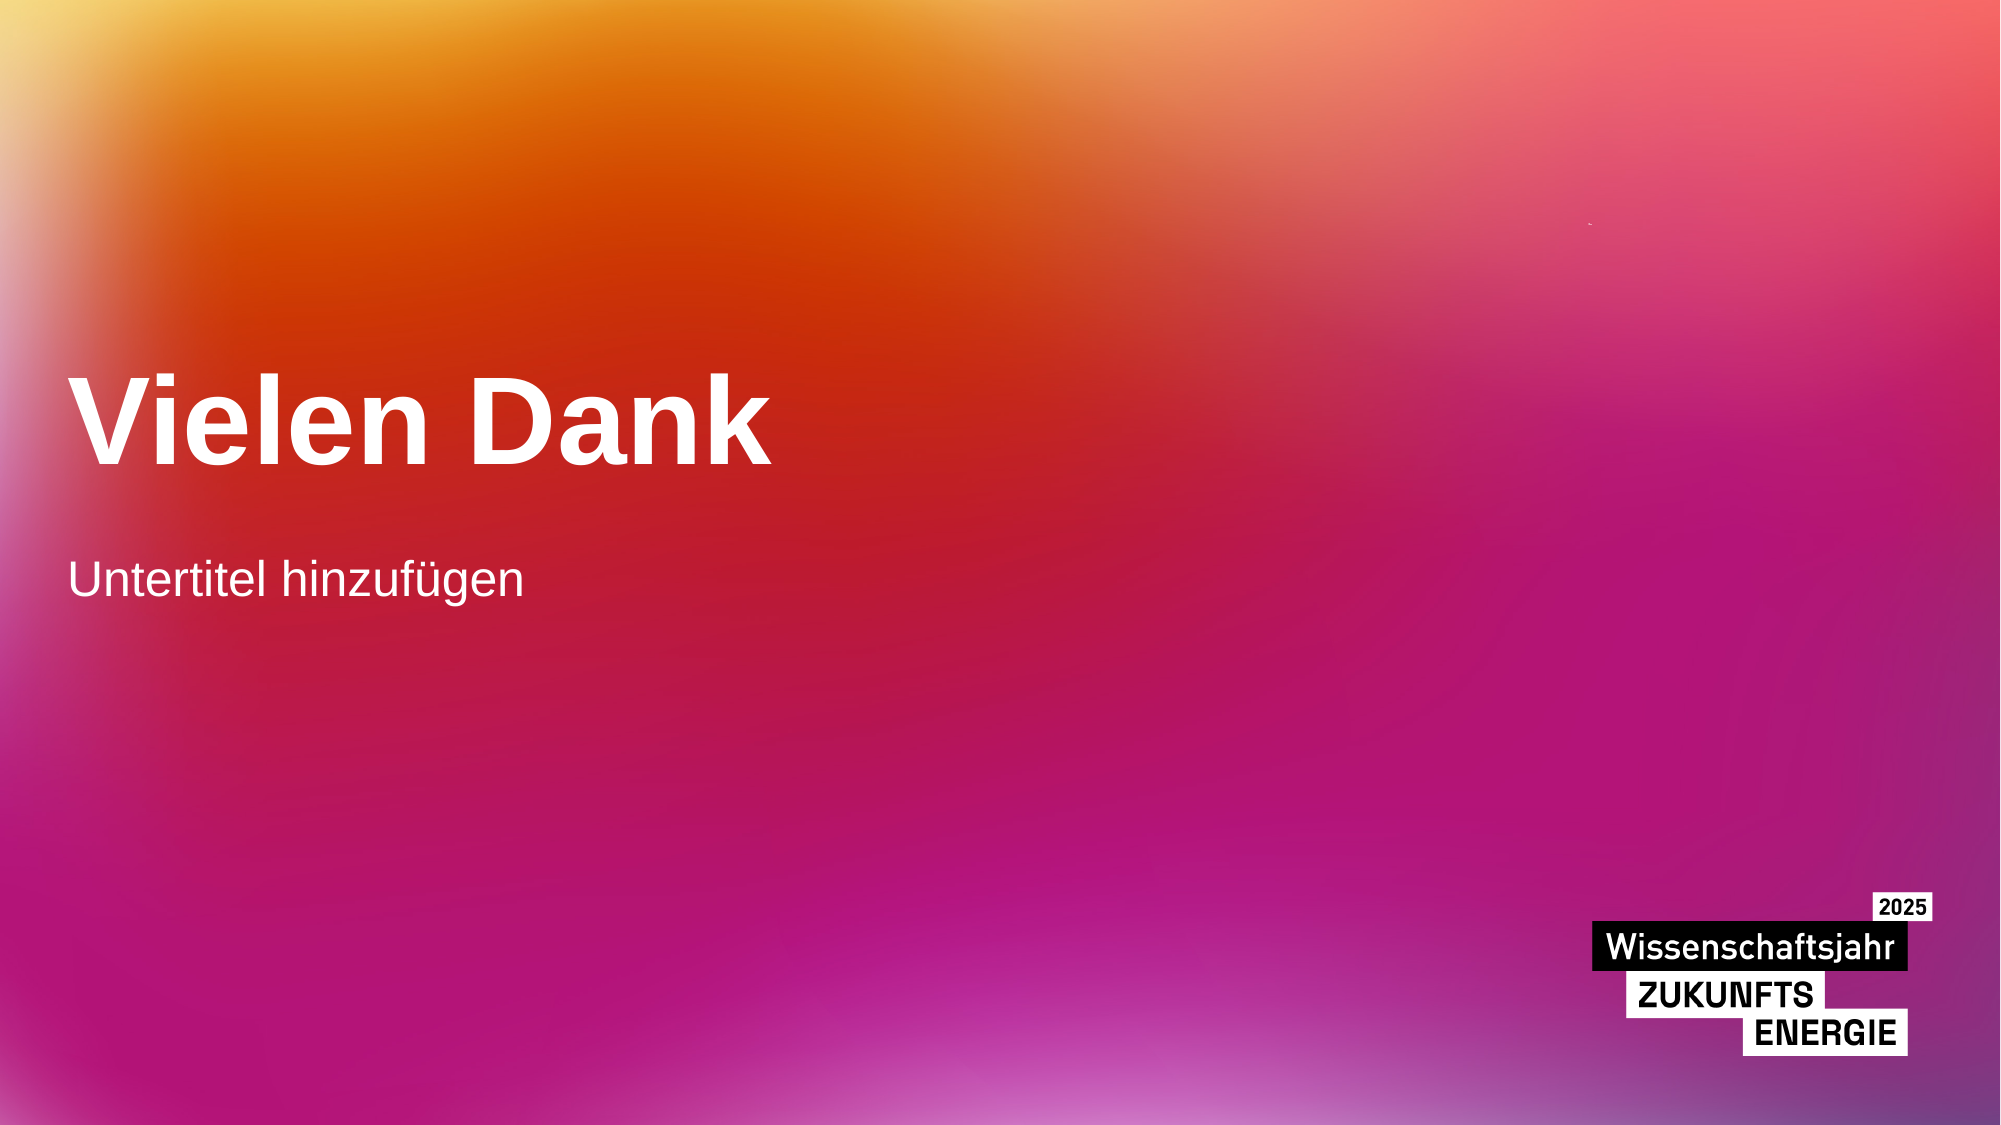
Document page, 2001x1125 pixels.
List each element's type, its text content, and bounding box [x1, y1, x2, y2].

list Untertitel hinzufügen [67, 540, 1485, 787]
title Vielen Dank [67, 78, 1485, 490]
picture [0, 0, 2001, 1125]
